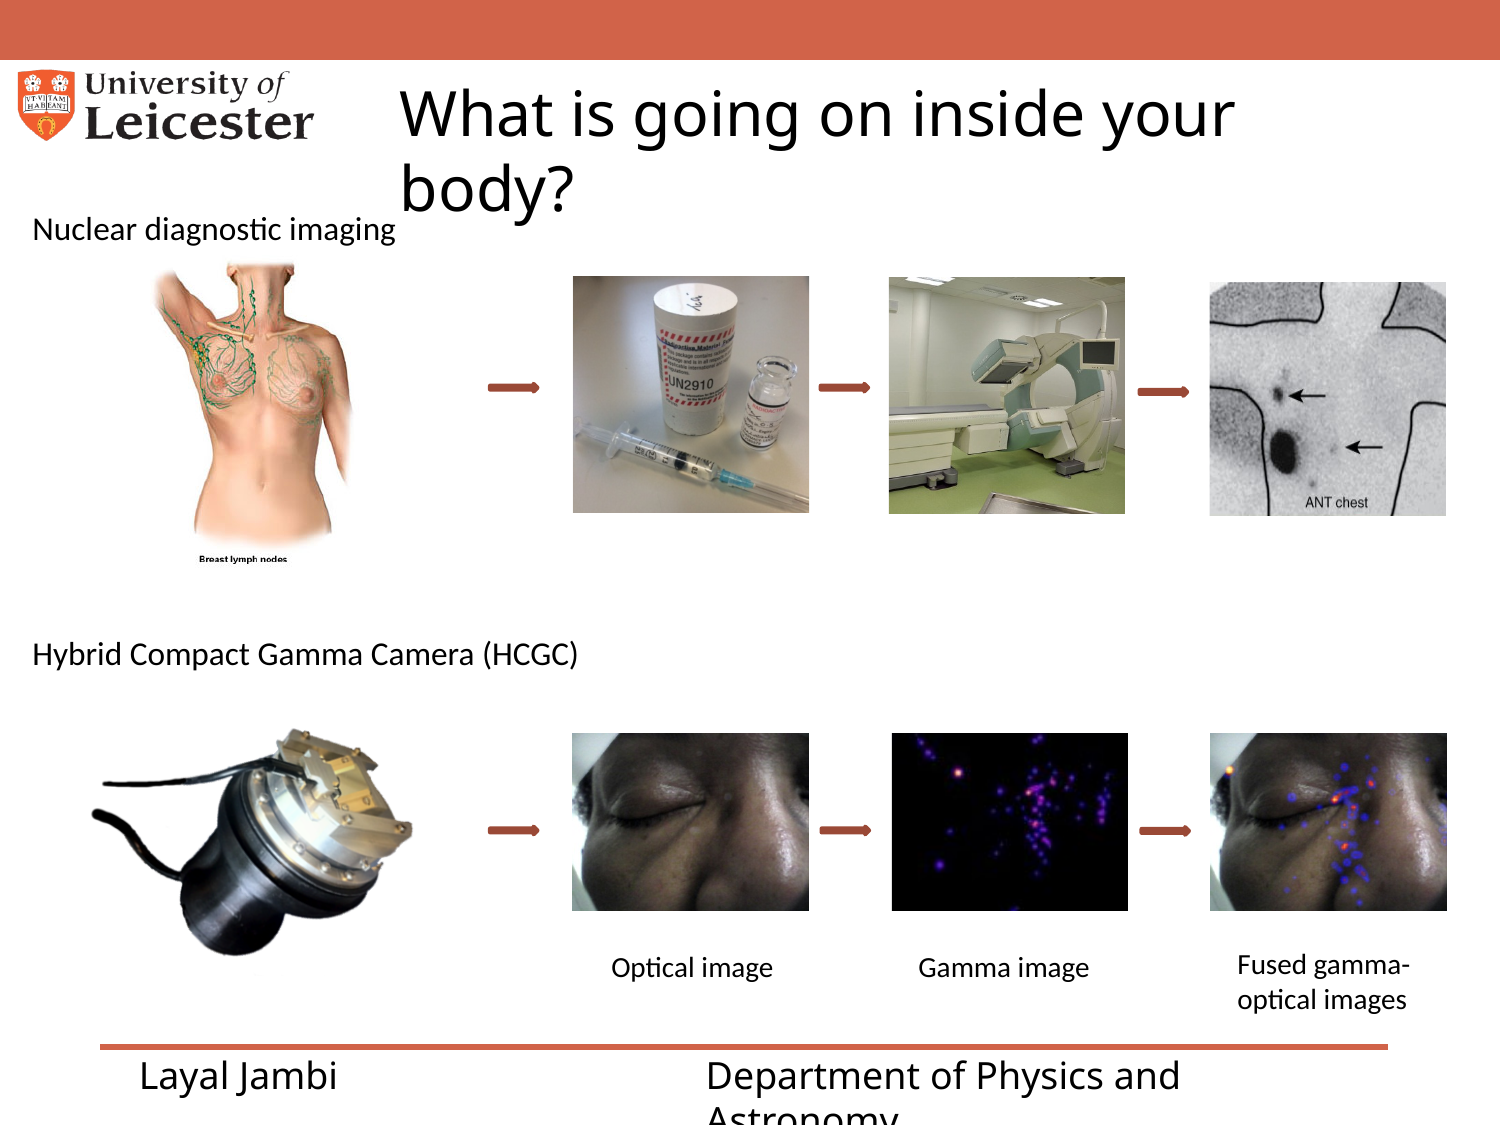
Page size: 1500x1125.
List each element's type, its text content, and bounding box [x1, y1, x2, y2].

picture [891, 733, 1129, 912]
text_box Department of Physics and Astronomy [690, 1055, 1364, 1125]
text_box [1139, 825, 1191, 837]
text_box Fused gamma-optical images [1222, 937, 1436, 1023]
text_box [819, 824, 872, 837]
text_box What is going on inside your body? [385, 66, 1400, 231]
text_box [819, 381, 871, 394]
picture [572, 733, 810, 912]
text_box Gamma image [903, 940, 1117, 991]
text_box Layal Jambi [123, 1055, 368, 1105]
text_box Optical image [596, 940, 798, 991]
text_box Nuclear diagnostic imaging [17, 199, 455, 255]
text_box Hybrid Compact Gamma Camera (HCGC) [17, 625, 621, 680]
text_box [487, 381, 540, 394]
picture [888, 277, 1126, 514]
picture [1209, 282, 1446, 516]
text_box [487, 824, 540, 837]
picture [572, 276, 810, 514]
text_box [1137, 386, 1190, 398]
picture [150, 255, 364, 575]
picture [88, 680, 426, 977]
picture [17, 69, 316, 141]
picture [1210, 733, 1448, 912]
